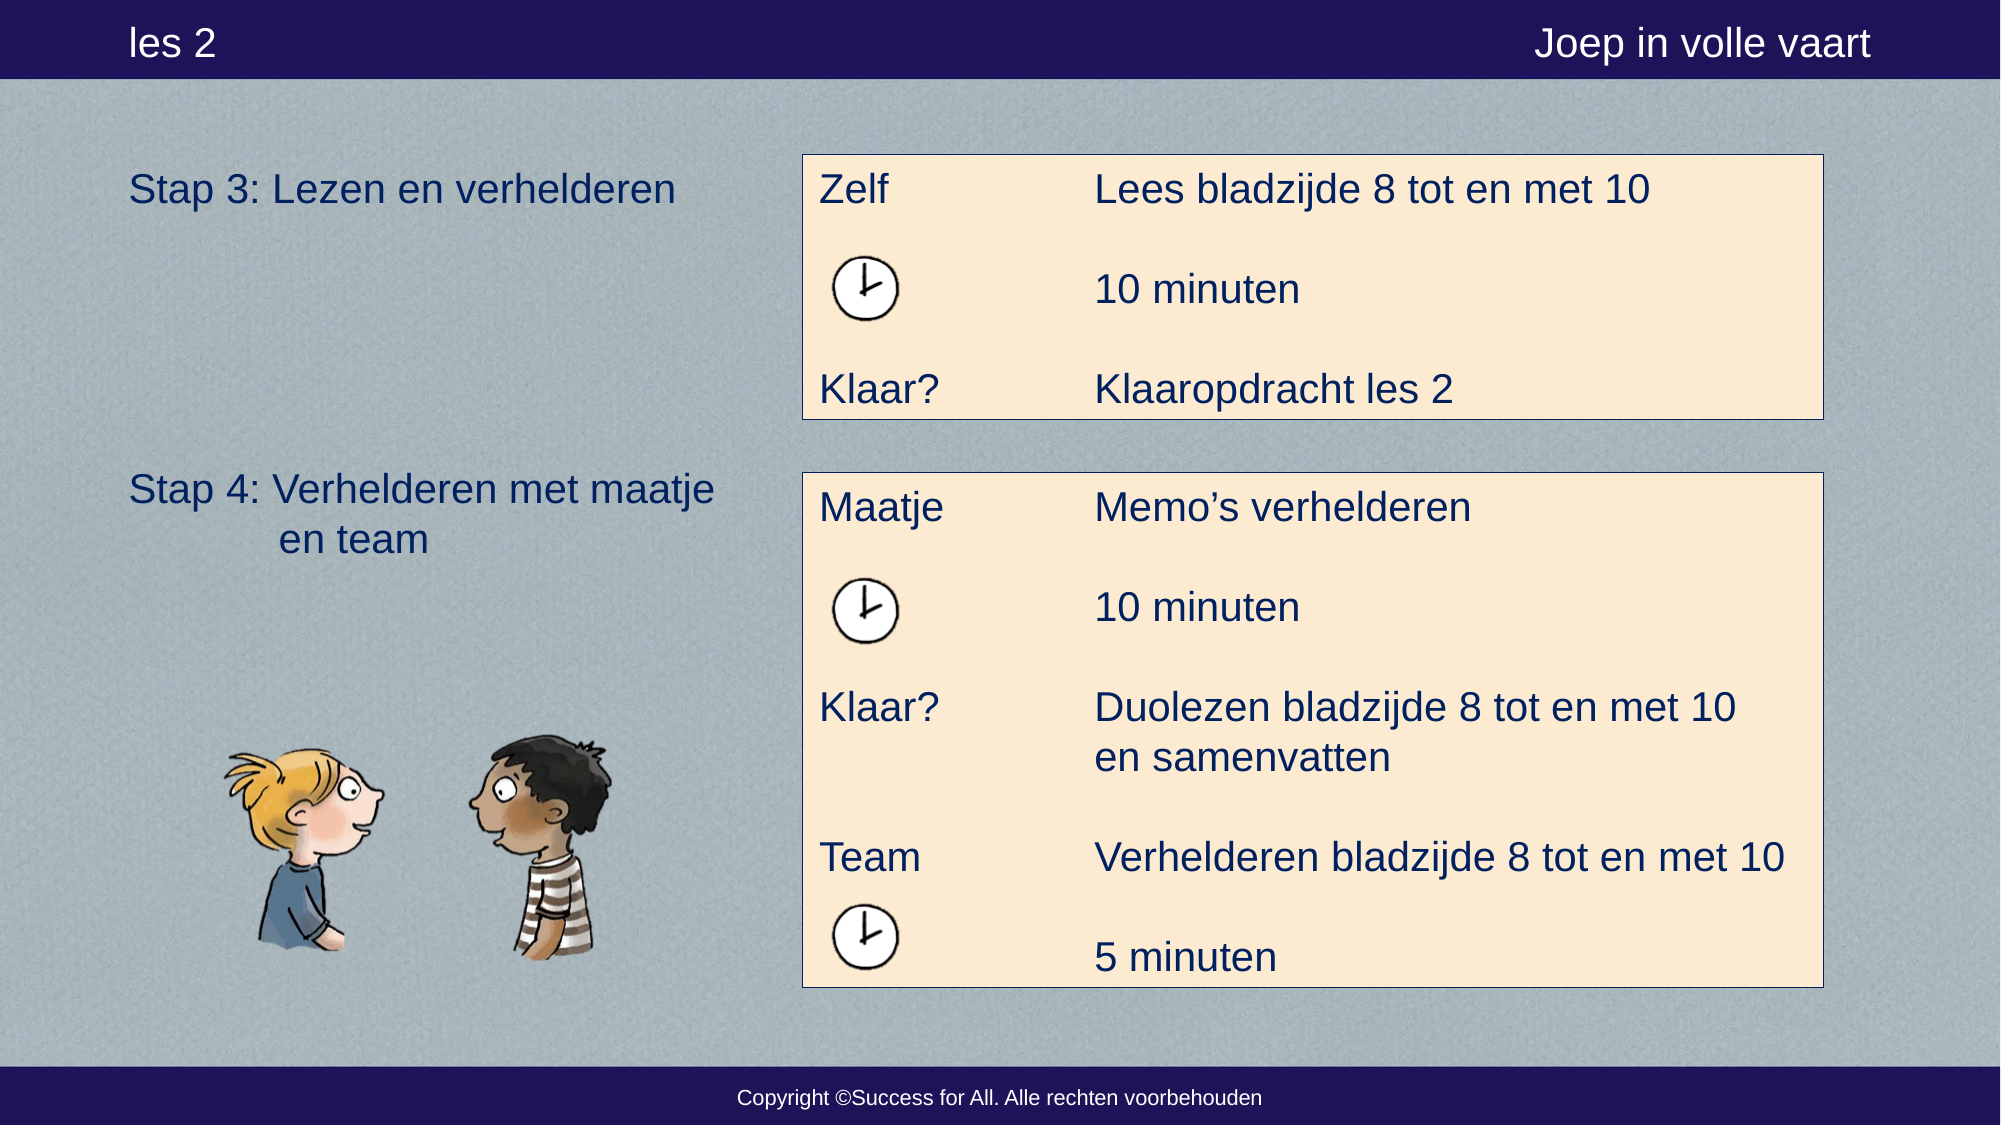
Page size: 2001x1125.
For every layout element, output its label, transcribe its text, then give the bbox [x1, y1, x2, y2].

text_box Stap 3: Lezen en verhelderen Stap 4: Verhelderen met maatje en team [114, 154, 907, 570]
text_box Maatje Memo’s verhelderen 10 minuten Klaar? Duolezen bladzijde 8 tot en met 10 en samenvatten Team Verhelderen bladzijde 8 tot en met 10 5 minuten [802, 472, 1824, 988]
text_box Joep in volle vaart [999, 8, 1886, 73]
text_box les 2 [114, 8, 354, 73]
picture [0, 0, 2001, 1125]
text_box Copyright ©Success for All. Alle rechten voorbehouden [0, 1076, 2000, 1125]
text_box Zelf Lees bladzijde 8 tot en met 10 10 minuten Klaar? Klaaropdracht les 2 [802, 154, 1824, 420]
